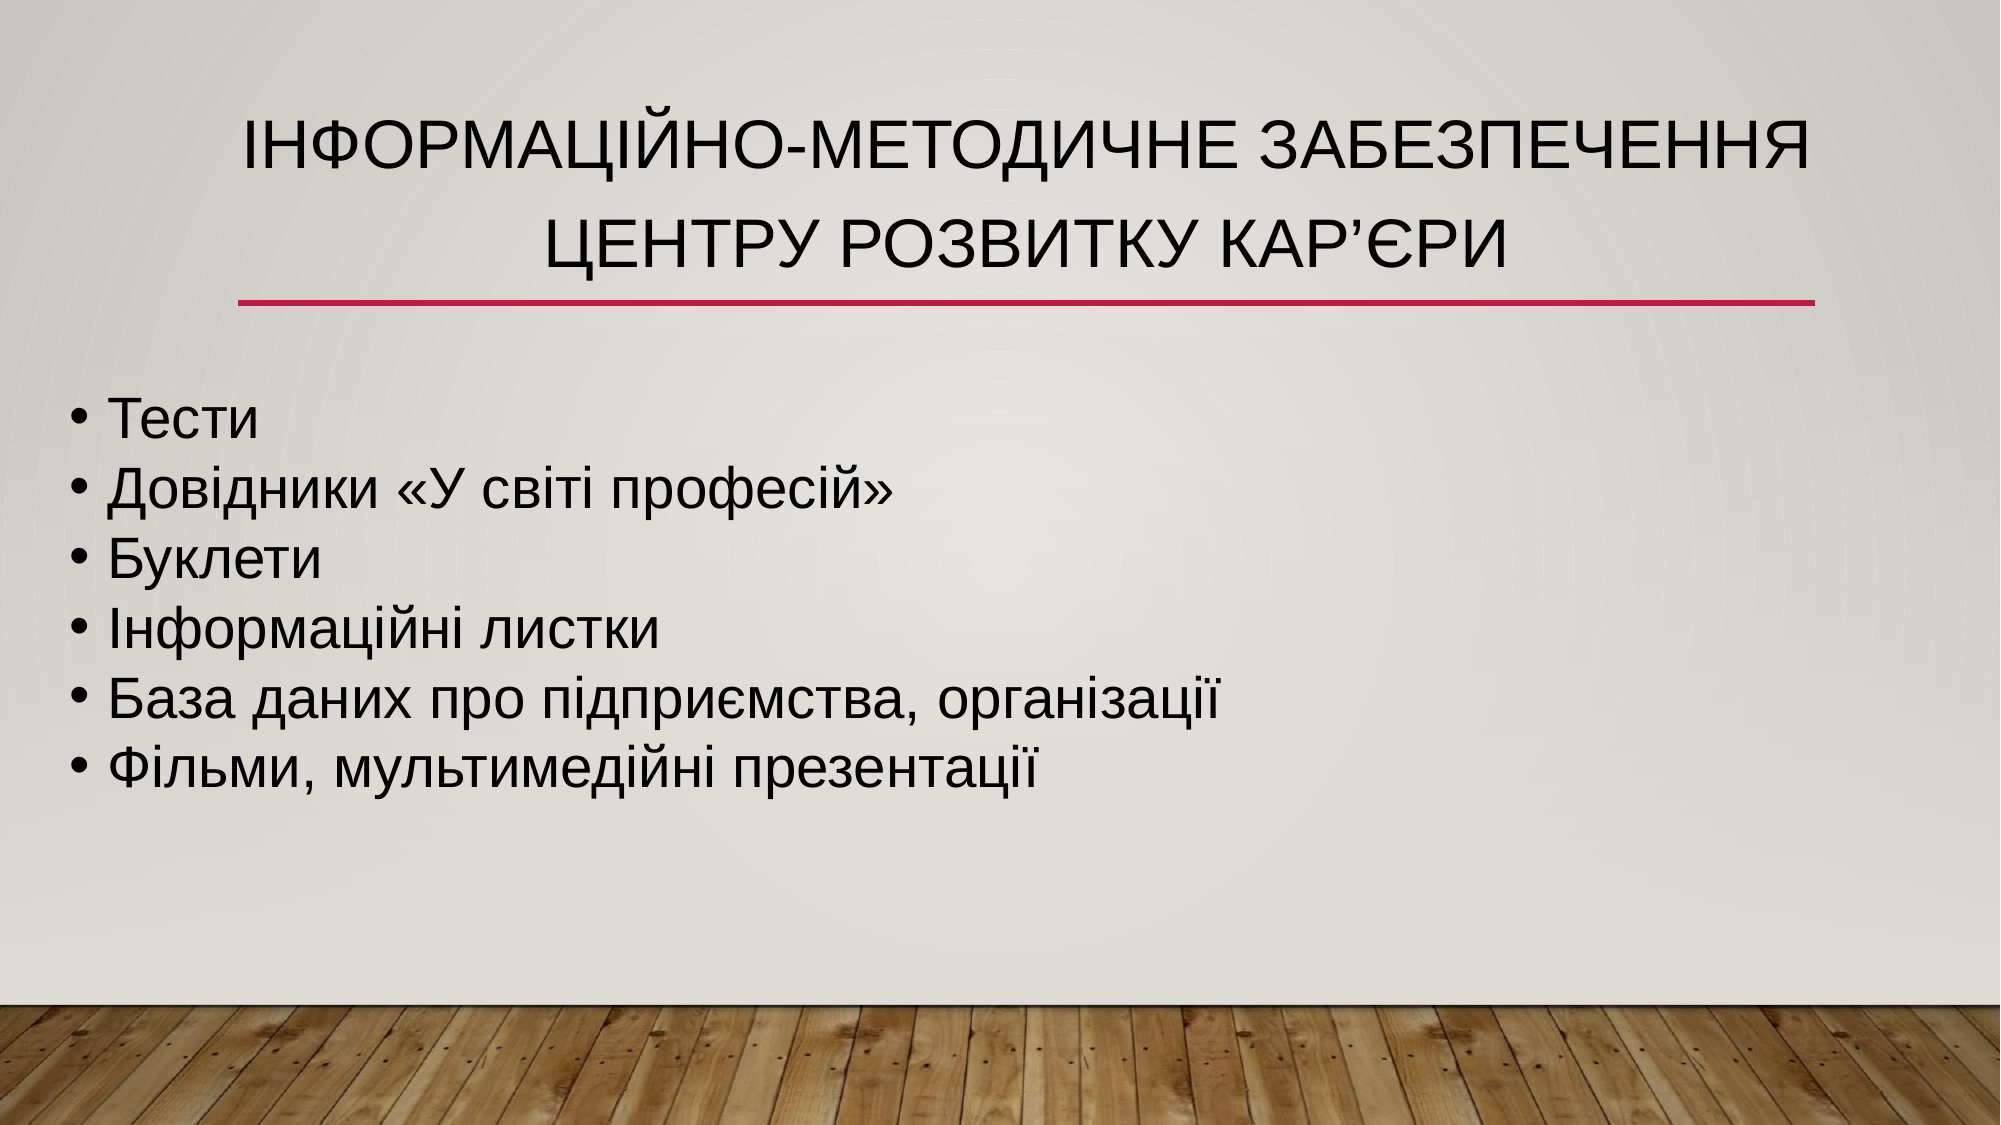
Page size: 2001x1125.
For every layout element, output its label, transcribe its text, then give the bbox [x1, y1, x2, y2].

list ІНФОРМАЦІЙНО-МЕТОДИЧНЕ ЗАБЕЗПЕЧЕННЯ ЦЕНТРУ РОЗВИТКУ КАР’ЄРИ Тести Довідники «У світі професій» Буклети Інформаційні листки База даних про підприємства, організації Фільми, мультимедійні презентації [54, 76, 2000, 823]
picture [0, 1005, 2000, 1125]
